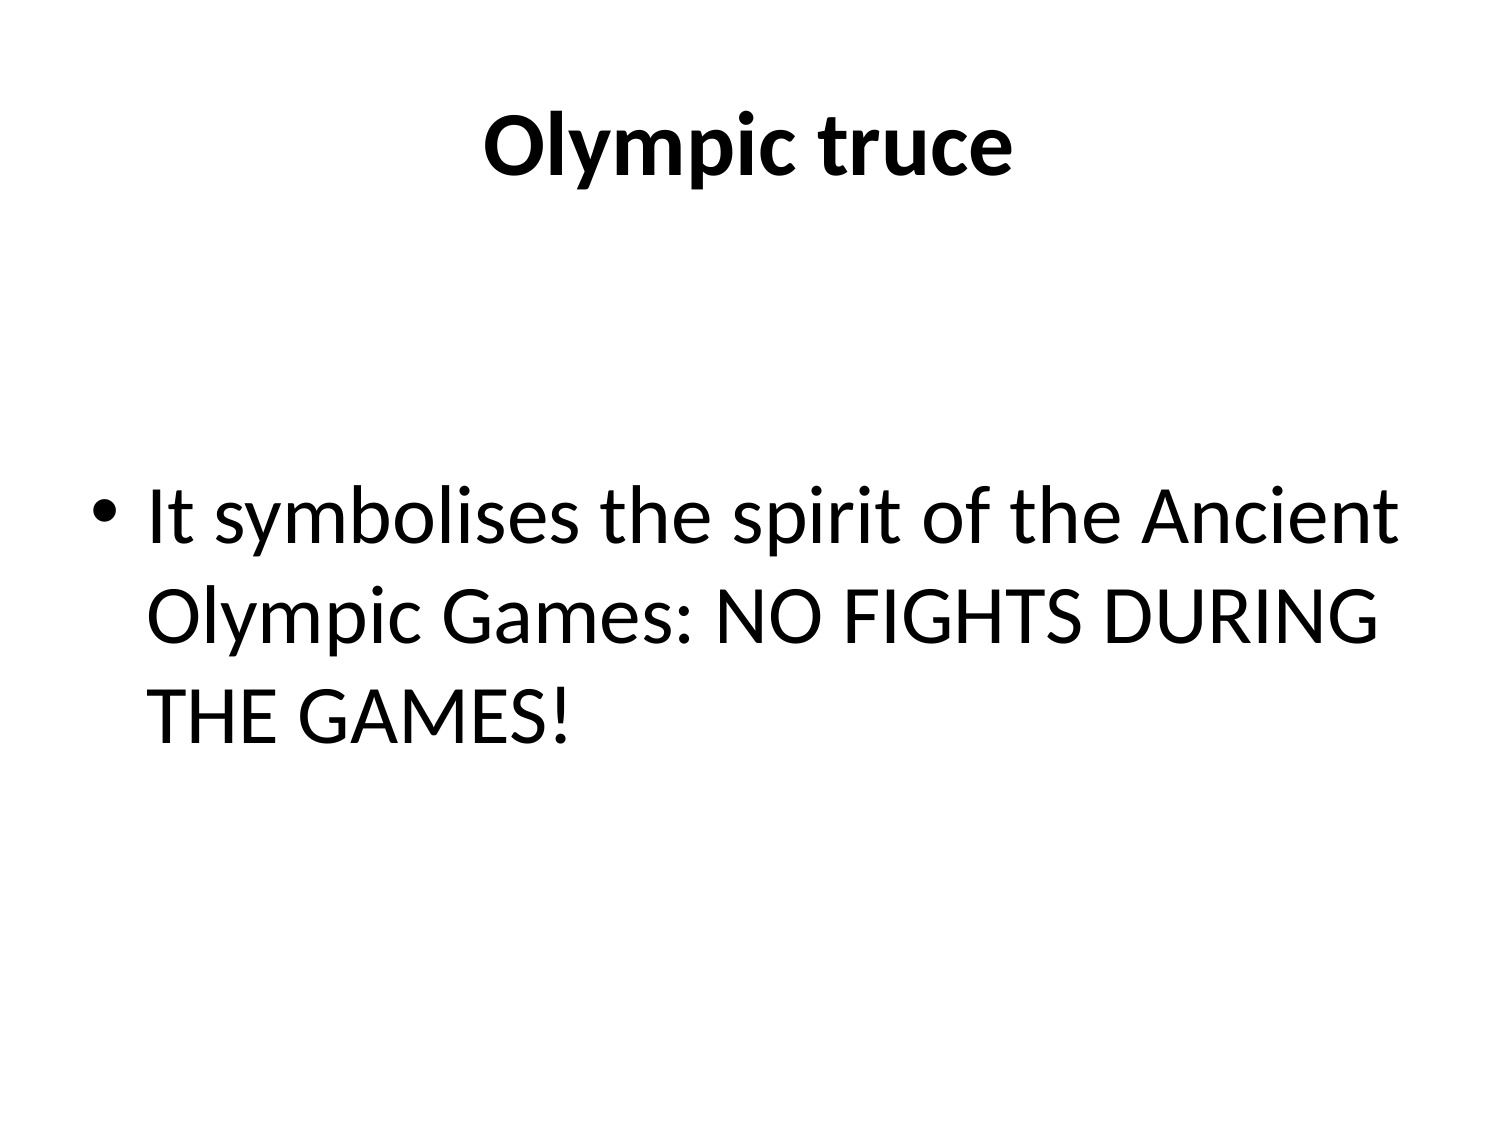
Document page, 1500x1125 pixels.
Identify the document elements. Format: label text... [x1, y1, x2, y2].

title Olympic truce [75, 45, 1425, 233]
list It symbolises the spirit of the Ancient Olympic Games: NO FIGHTS DURING THE GAMES! [75, 262, 1425, 1005]
